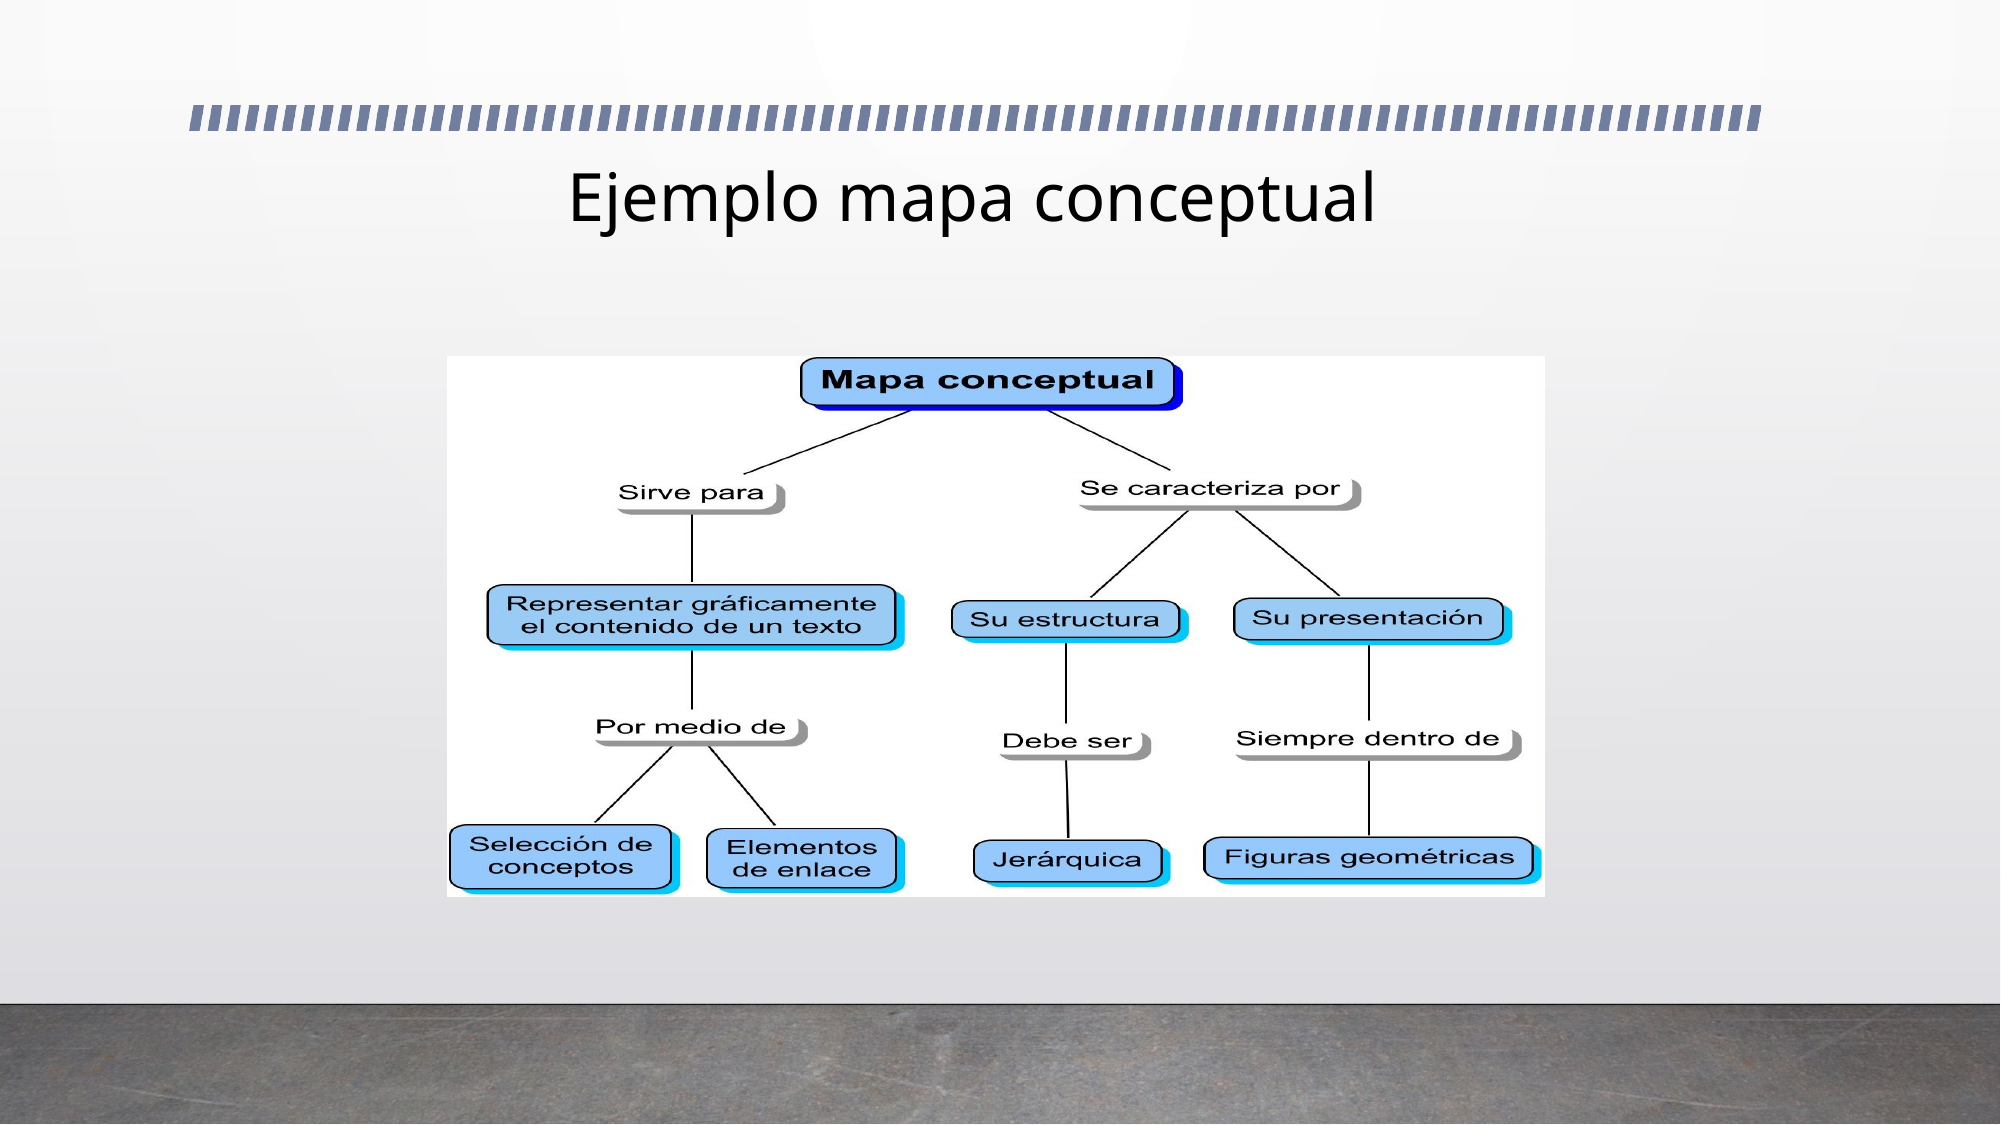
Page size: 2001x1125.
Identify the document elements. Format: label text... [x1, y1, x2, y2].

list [446, 355, 1545, 897]
picture [0, 1004, 2000, 1124]
title Ejemplo mapa conceptual [185, 156, 1761, 271]
